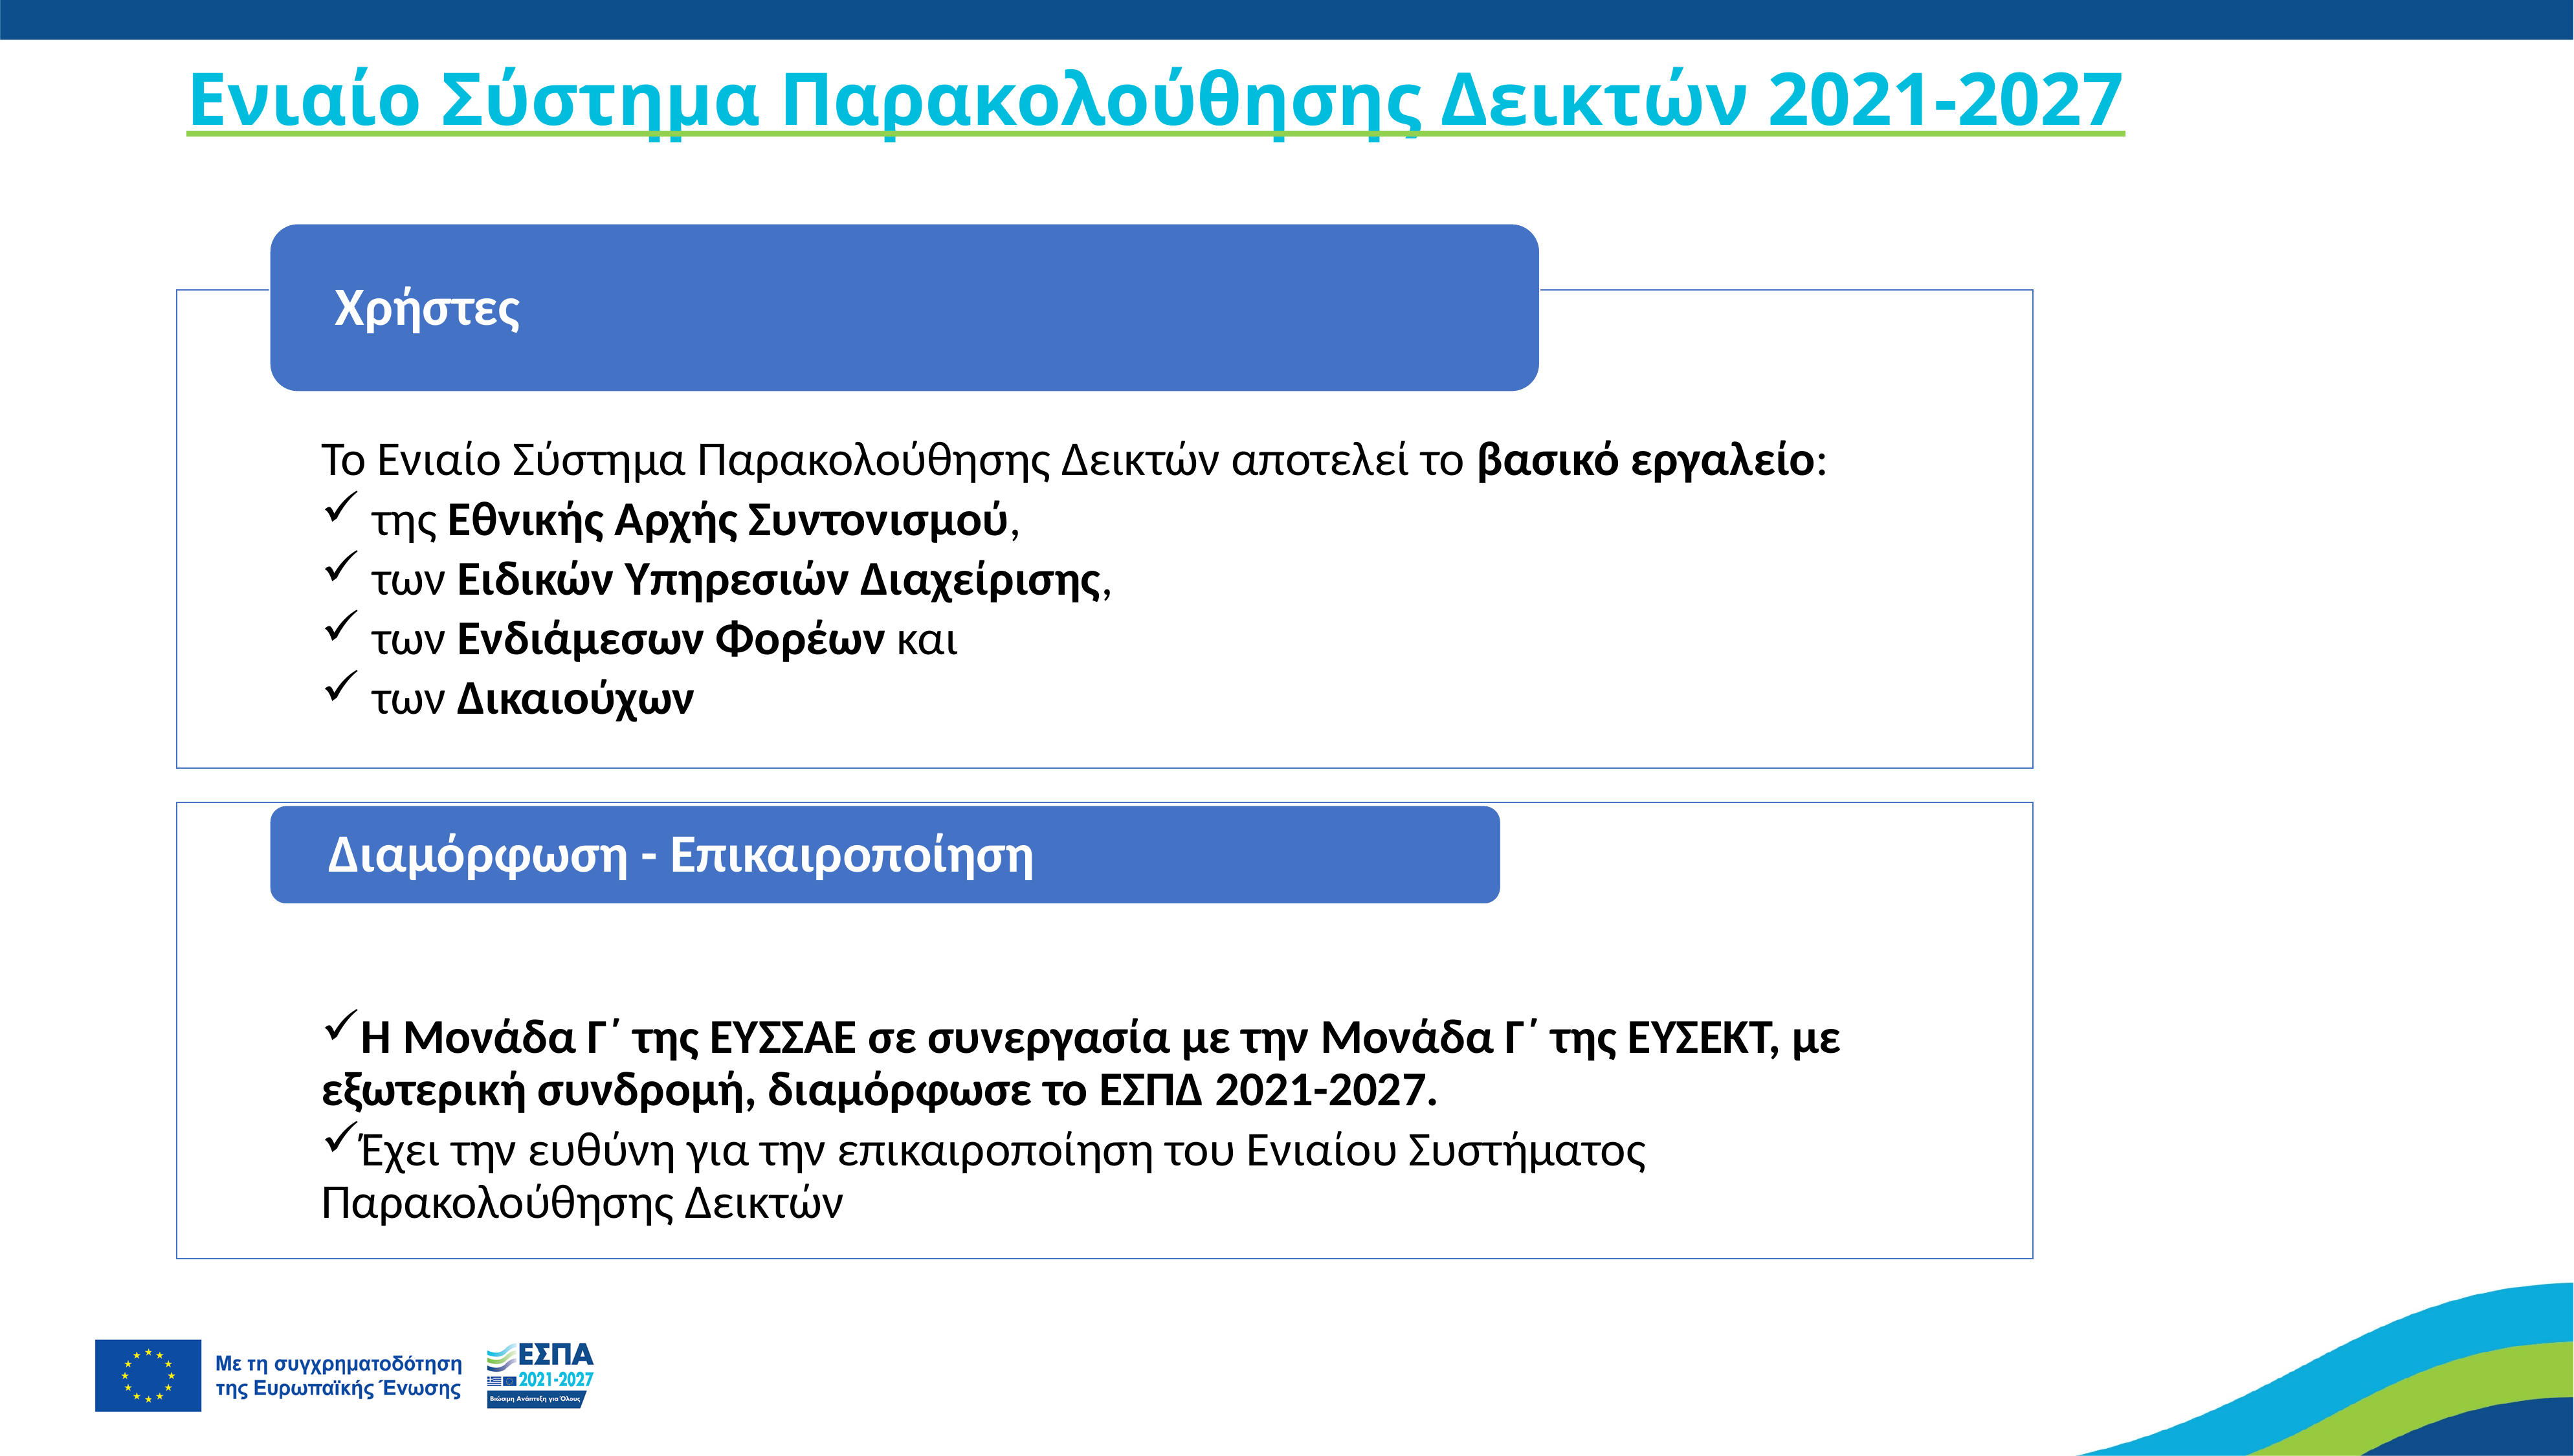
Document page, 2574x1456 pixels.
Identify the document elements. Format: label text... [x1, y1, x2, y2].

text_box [177, 169, 2034, 1313]
picture [2087, 1341, 2573, 1456]
picture [0, 0, 2573, 1456]
title Ενιαίο Σύστημα Παρακολούθησης Δεικτών 2021-2027 [177, 46, 2397, 158]
